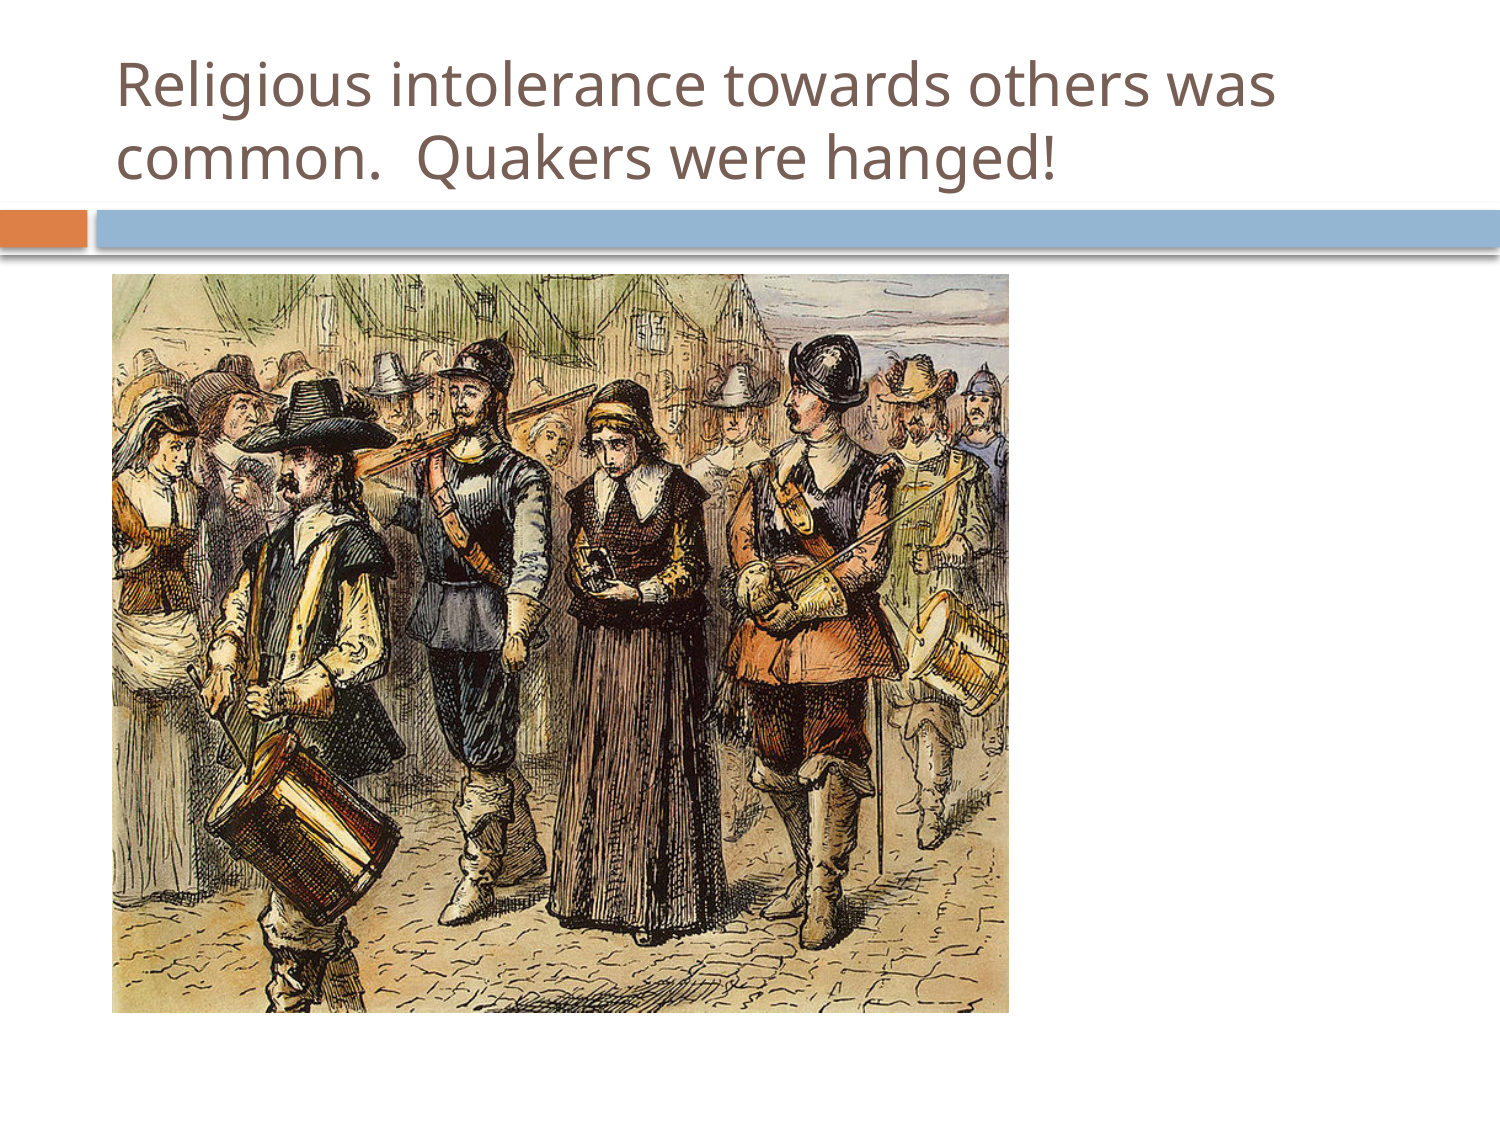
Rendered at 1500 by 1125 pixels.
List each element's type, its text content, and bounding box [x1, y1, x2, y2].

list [112, 274, 1009, 1013]
title Religious intolerance towards others was common. Quakers were hanged! [100, 37, 1438, 200]
